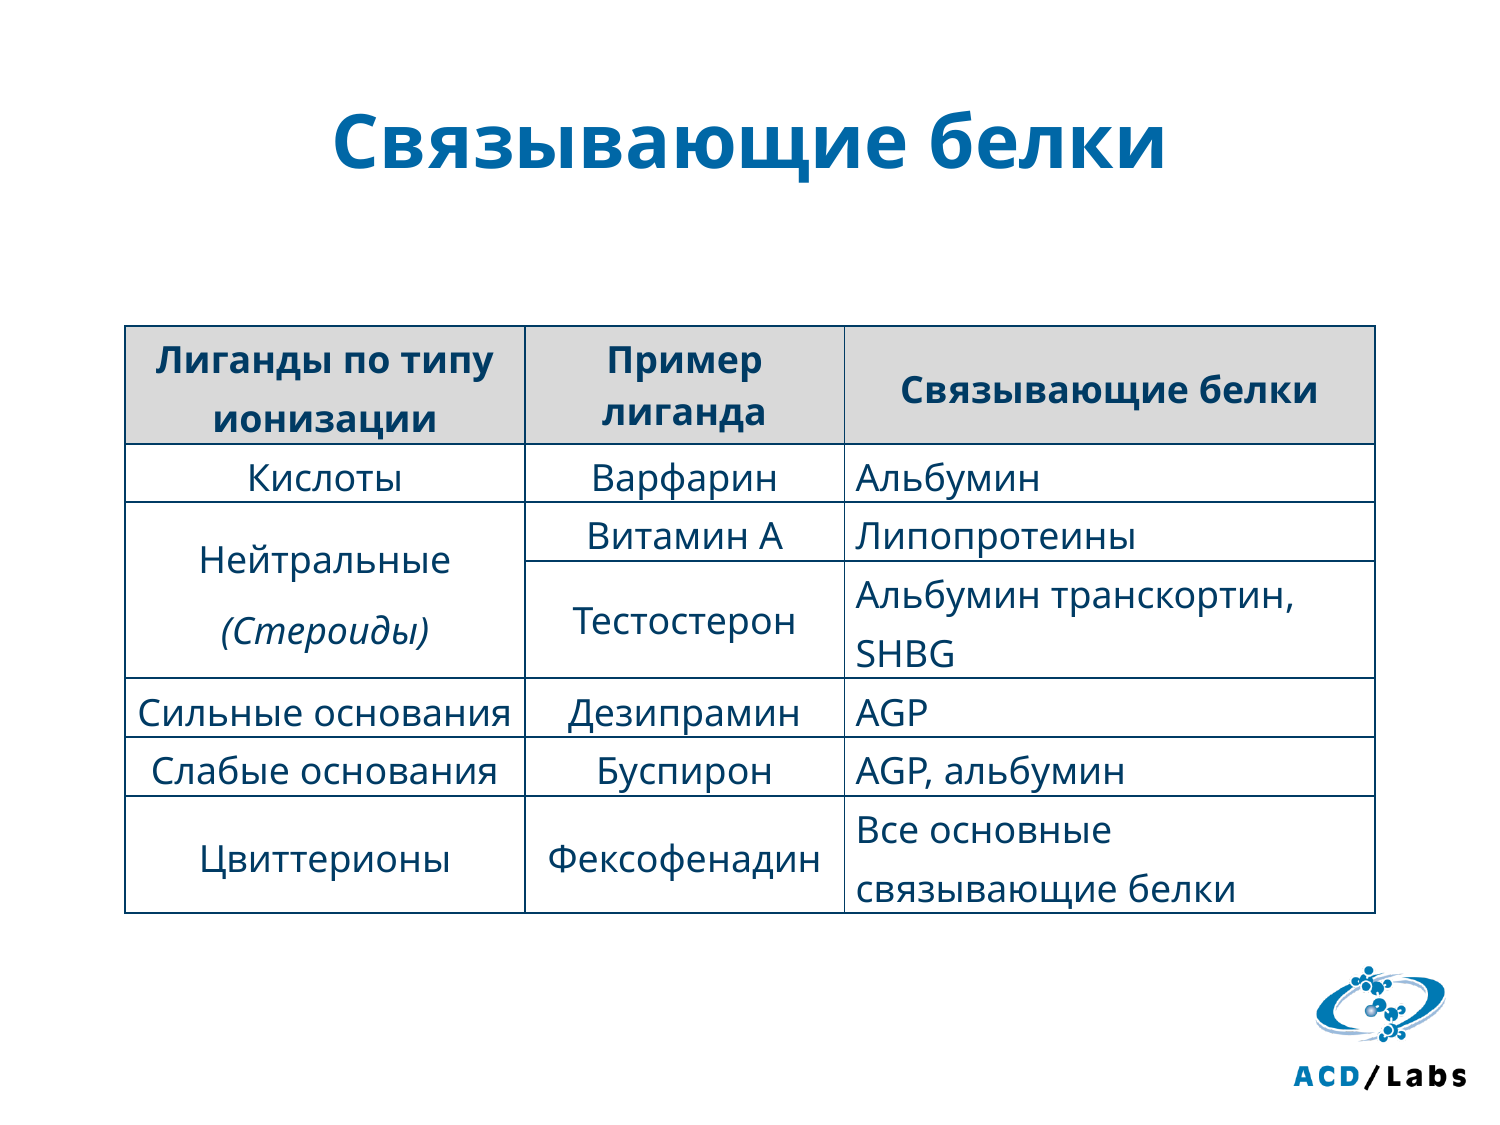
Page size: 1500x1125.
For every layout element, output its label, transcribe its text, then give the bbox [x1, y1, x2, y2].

table_cell Альбумин транскортин, SHBG [845, 562, 1374, 677]
table_header Лиганды по типу ионизации [126, 327, 524, 443]
table_header Пример лиганда [526, 327, 844, 443]
title Связывающие белки [74, 44, 1426, 233]
table_cell Варфарин [526, 445, 844, 501]
table_cell Дезипрамин [526, 679, 844, 736]
table_cell AGP [845, 679, 1374, 736]
table_cell Сильные основания [126, 679, 524, 736]
table_cell Фексофенадин [526, 797, 844, 912]
picture [1293, 964, 1471, 1101]
table_cell AGP, альбумин [845, 738, 1374, 795]
table_cell Кислоты [126, 445, 524, 501]
table_cell Альбумин [845, 445, 1374, 501]
table_header Связывающие белки [845, 327, 1374, 443]
table_cell Слабые основания [126, 738, 524, 795]
table_cell Липопротеины [845, 503, 1374, 560]
table_cell Тестостерон [526, 562, 844, 677]
table_cell Все основные связывающие белки [845, 797, 1374, 912]
table_cell Витамин А [526, 503, 844, 560]
table_cell Буспирон [526, 738, 844, 795]
table_cell Цвиттерионы [126, 797, 524, 912]
table_cell Нейтральные (Стероиды) [126, 503, 524, 677]
